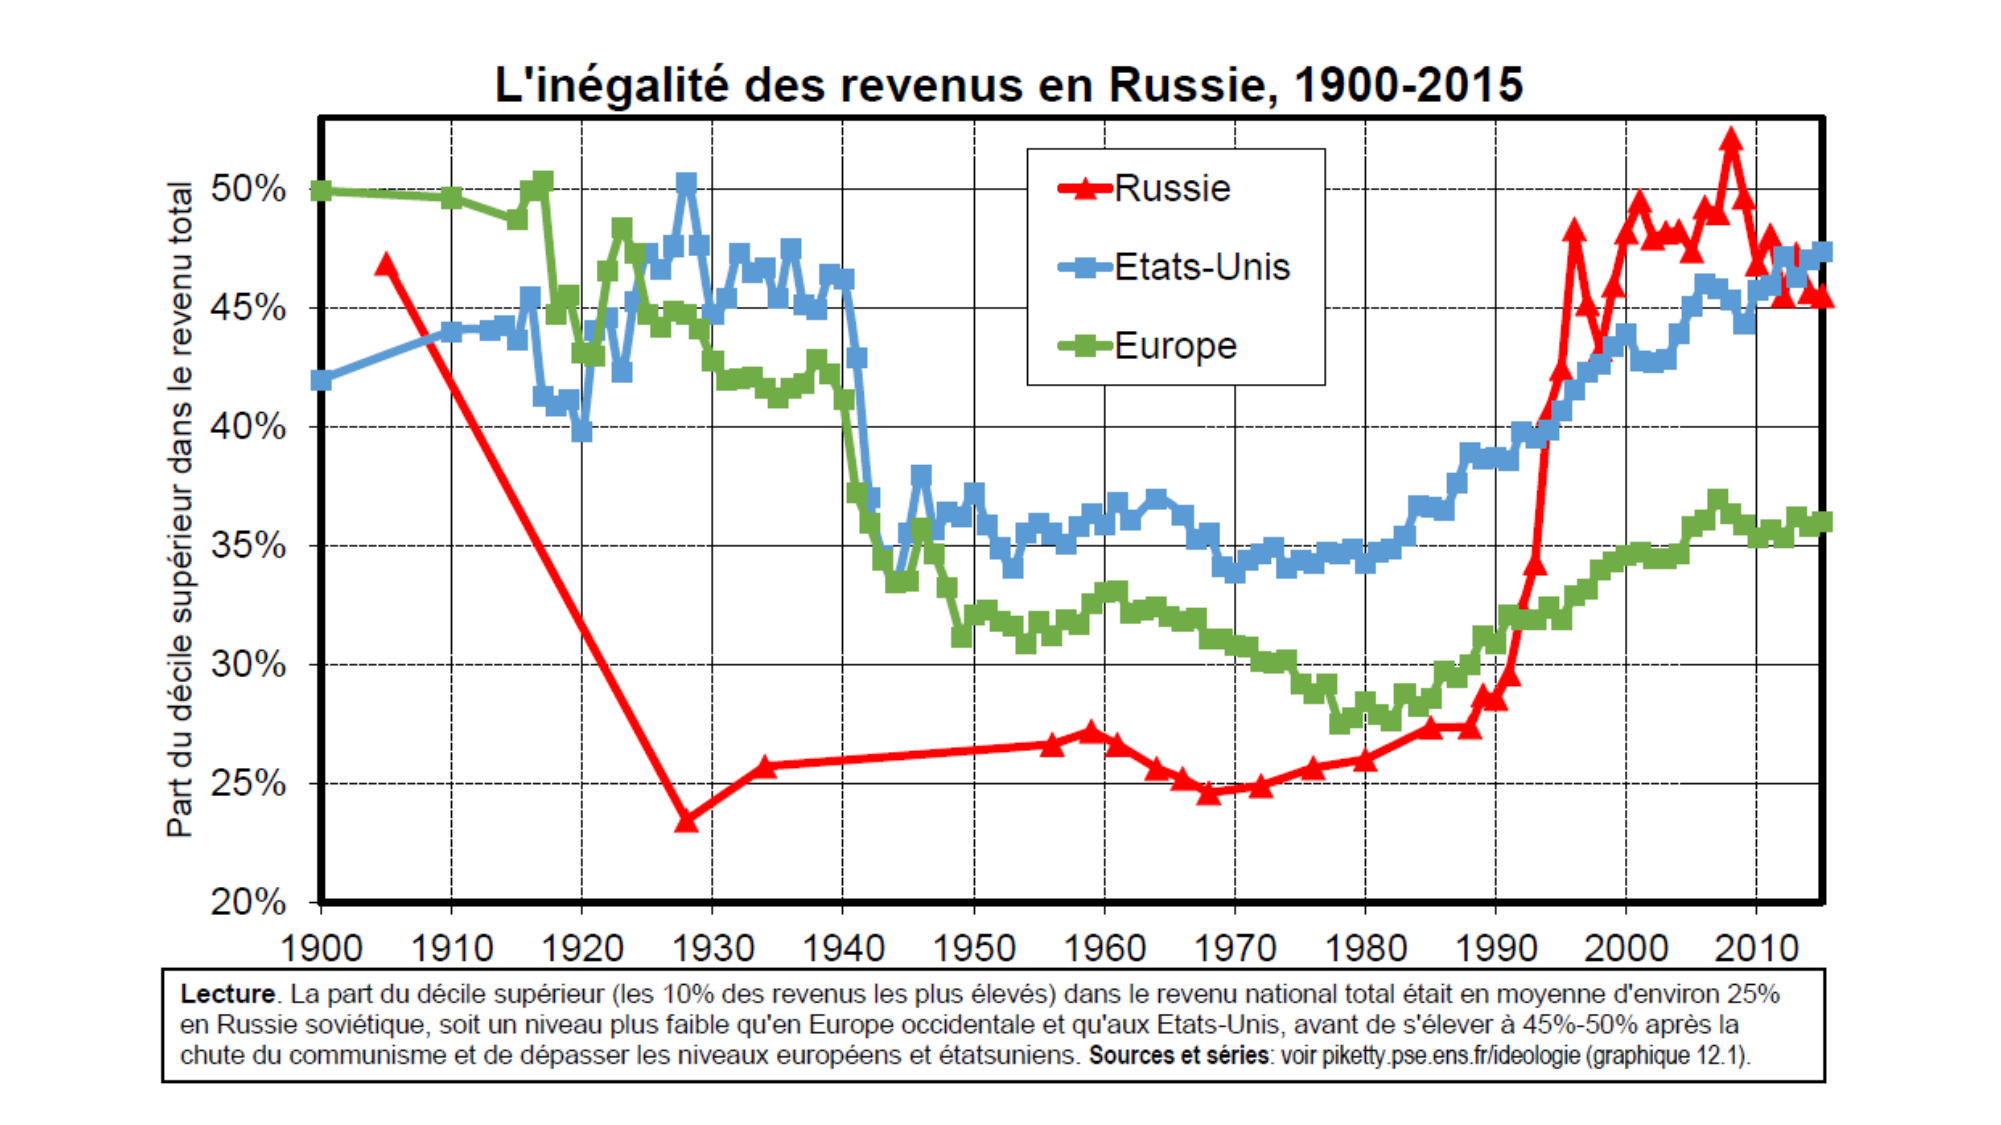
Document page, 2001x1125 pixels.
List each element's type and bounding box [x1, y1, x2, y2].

picture [126, 0, 1874, 1125]
